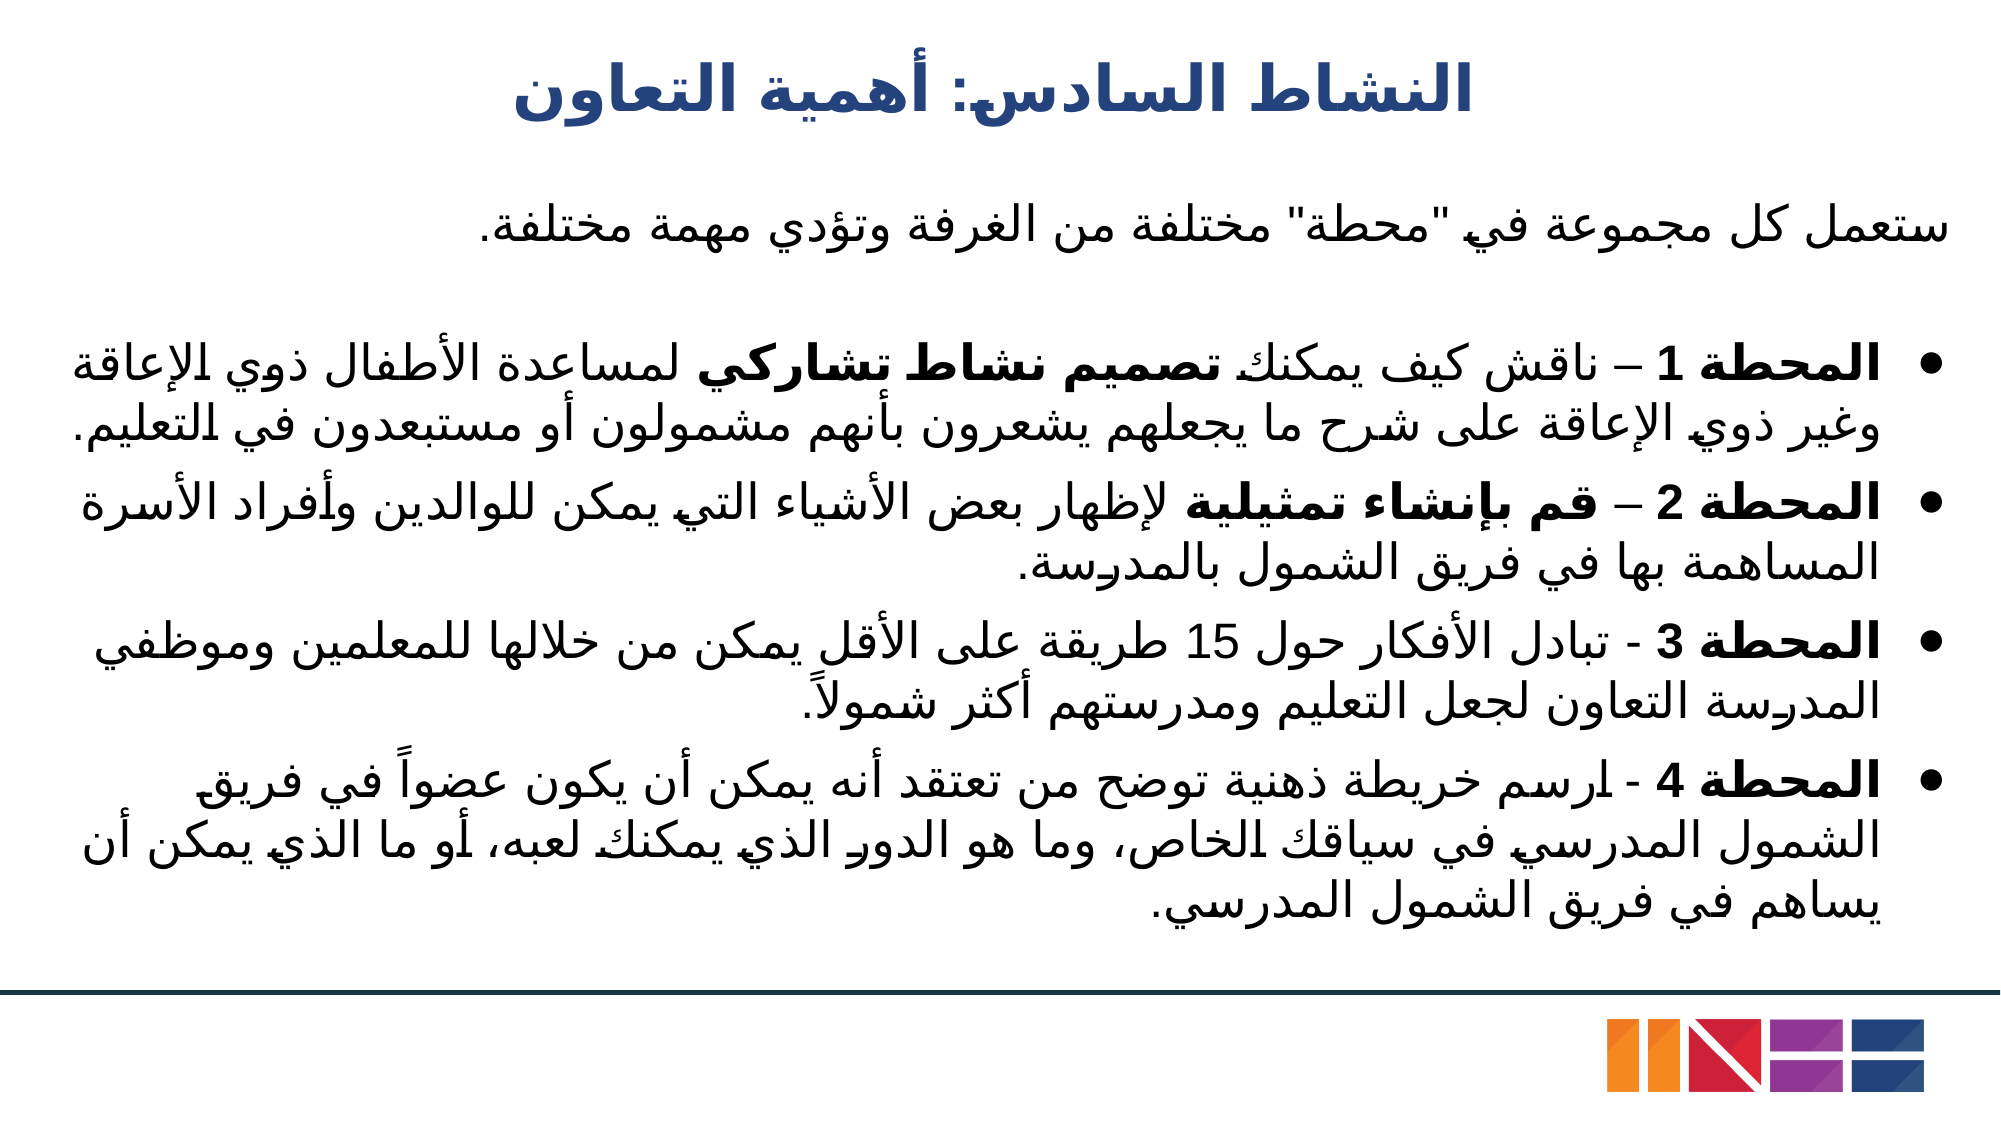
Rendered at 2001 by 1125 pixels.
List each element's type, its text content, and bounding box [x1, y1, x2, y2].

title النشاط السادس: أهمية التعاون [31, 28, 1957, 145]
list ستعمل كل مجموعة في "محطة" مختلفة من الغرفة وتؤدي مهمة مختلفة. المحطة 1 – ناقش كيف يمكنك تصميم نشاط تشاركي لمساعدة الأطفال ذوي الإعاقة وغير ذوي الإعاقة على شرح ما يجعلهم يشعرون بأنهم مشمولون أو مستبعدون في التعليم. المحطة 2 – قم بإنشاء تمثيلية لإظهار بعض الأشياء التي يمكن للوالدين وأفراد الأسرة المساهمة بها في فريق الشمول بالمدرسة. المحطة 3 - تبادل الأفكار حول 15 طريقة على الأقل يمكن من خلالها للمعلمين وموظفي المدرسة التعاون لجعل التعليم ومدرستهم أكثر شمولاً. المحطة 4 - ارسم خريطة ذهنية توضح من تعتقد أنه يمكن أن يكون عضواً في فريق الشمول المدرسي في سياقك الخاص، وما هو الدور الذي يمكنك لعبه، أو ما الذي يمكن أن يساهم في فريق الشمول المدرسي. [31, 172, 1971, 957]
picture [1607, 1019, 1924, 1092]
